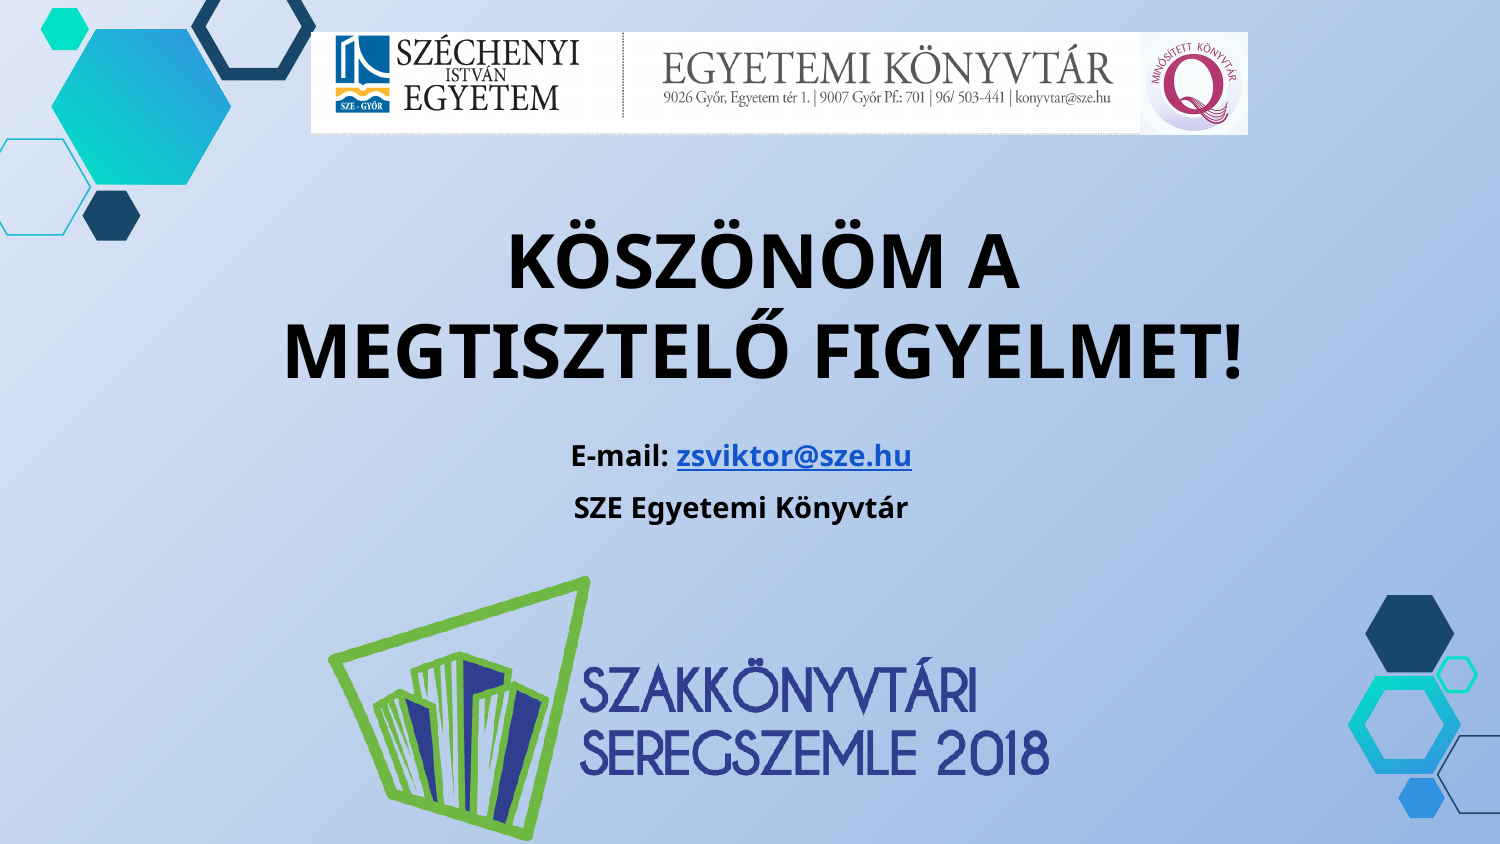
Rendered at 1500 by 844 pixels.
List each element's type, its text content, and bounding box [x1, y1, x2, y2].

list E-mail: zsviktor@sze.hu SZE Egyetemi Könyvtár [367, 374, 1116, 779]
picture [328, 576, 1049, 841]
picture [311, 31, 1248, 135]
title Köszönöm a megtisztelő figyelmet! [239, 218, 1288, 409]
